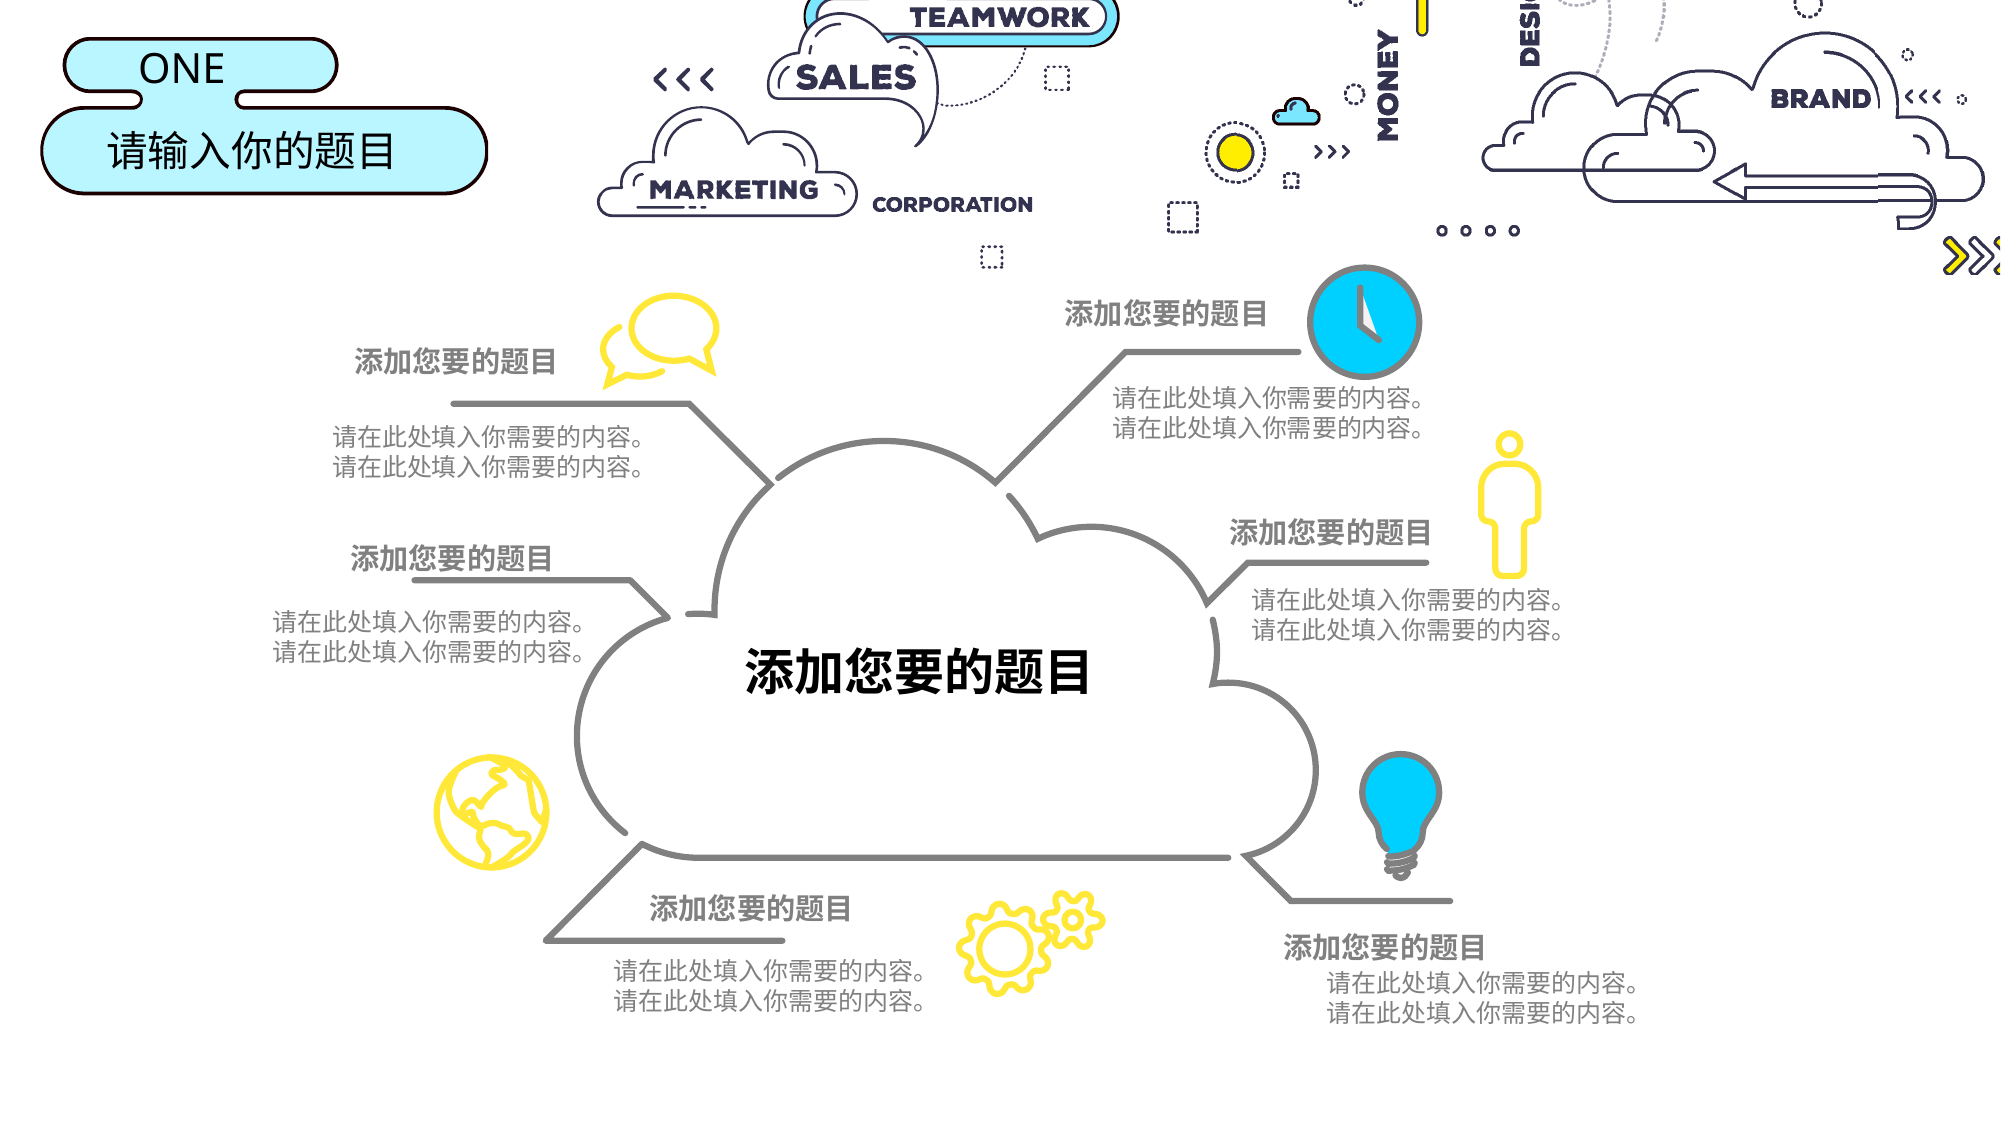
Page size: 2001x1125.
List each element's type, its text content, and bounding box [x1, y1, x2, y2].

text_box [1049, 281, 1455, 451]
text_box 请在此处填入你需要的内容。 请在此处填入你需要的内容。 [257, 598, 613, 674]
text_box [1009, 495, 1213, 604]
text_box 添加您要的题目 [335, 526, 570, 583]
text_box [1362, 753, 1440, 878]
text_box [436, 756, 547, 868]
text_box [778, 412, 1049, 483]
text_box [416, 580, 668, 650]
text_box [958, 892, 1103, 995]
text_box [603, 295, 717, 385]
text_box [545, 843, 1229, 941]
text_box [1310, 267, 1420, 281]
text_box 添加您要的题目 [634, 876, 869, 933]
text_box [1267, 914, 1669, 1036]
text_box 请在此处填入你需要的内容。 请在此处填入你需要的内容。 [598, 948, 954, 1023]
text_box [549, 403, 771, 615]
text_box [1212, 654, 1451, 902]
text_box [492, 674, 626, 834]
text_box 添加您要的题目 [729, 651, 1109, 708]
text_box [1213, 500, 1594, 654]
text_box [1481, 433, 1539, 500]
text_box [315, 329, 674, 490]
